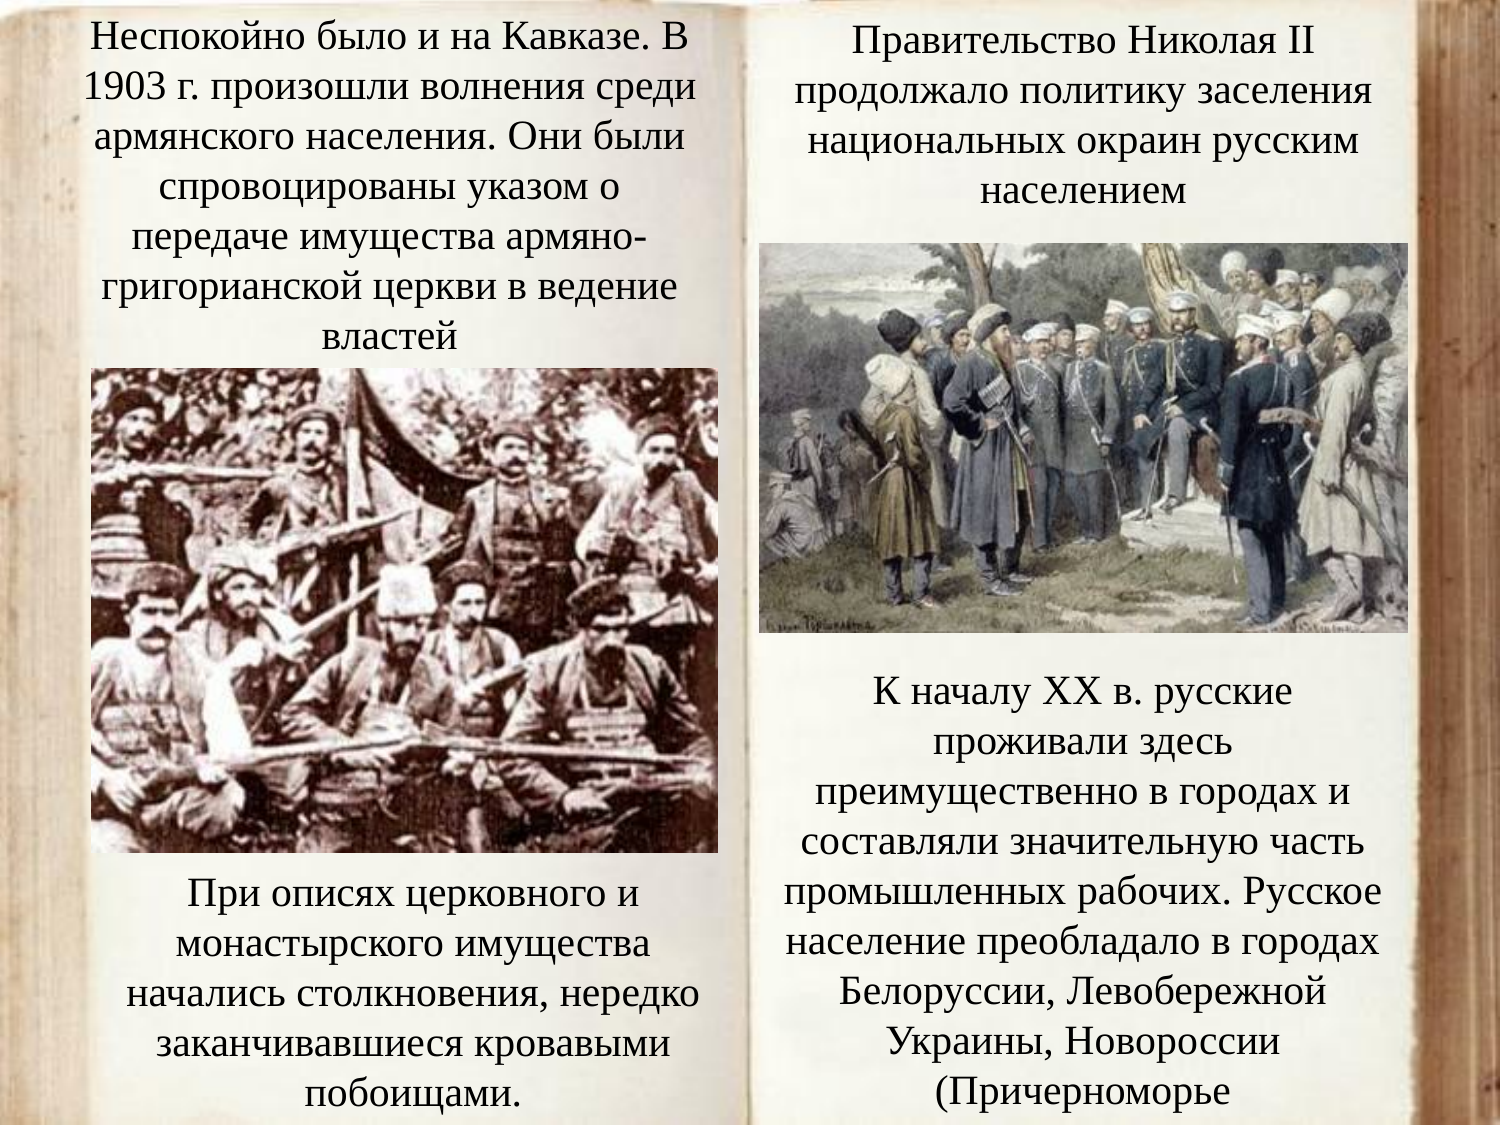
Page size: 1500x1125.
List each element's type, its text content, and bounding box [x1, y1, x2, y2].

text_box К началу XX в. русские проживали здесь преимущественно в городах и составляли значительную часть промышленных рабочих. Русское население преобладало в городах Белоруссии, Левобережной Украины, Новороссии (Причерноморье [760, 655, 1406, 1121]
picture [0, 0, 1500, 1125]
text_box Правительство Николая II продолжало политику заселения национальных окраин русским населением [761, 4, 1406, 220]
text_box Неспокойно было и на Кавказе. В 1903 г. произошли волнения среди армянского населения. Они были спровоцированы указом о передаче имущества армяно-григорианской церкви в ведение властей [64, 0, 715, 365]
text_box При описях церковного и монастырского имущества начались столкновения, нередко заканчивавшиеся кровавыми побоищами. [88, 857, 739, 1123]
